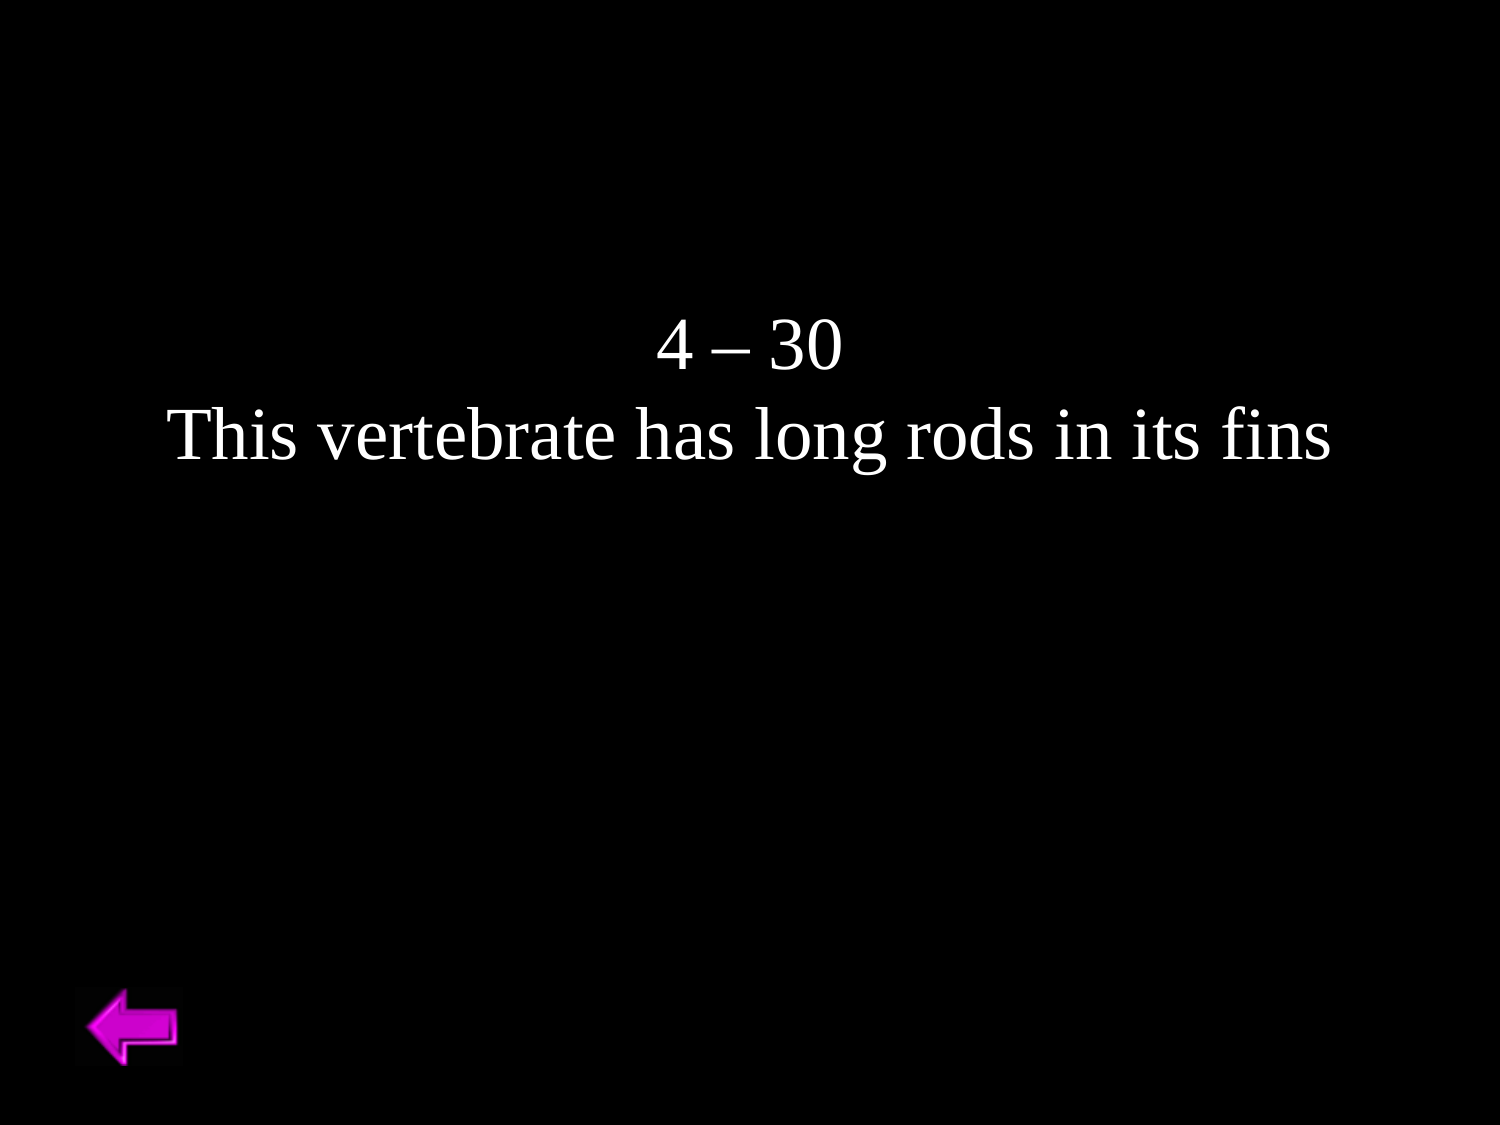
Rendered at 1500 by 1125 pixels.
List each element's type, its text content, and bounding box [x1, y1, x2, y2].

text_box 4 – 30 This vertebrate has long rods in its fins [12, 286, 1488, 572]
picture [74, 987, 183, 1066]
